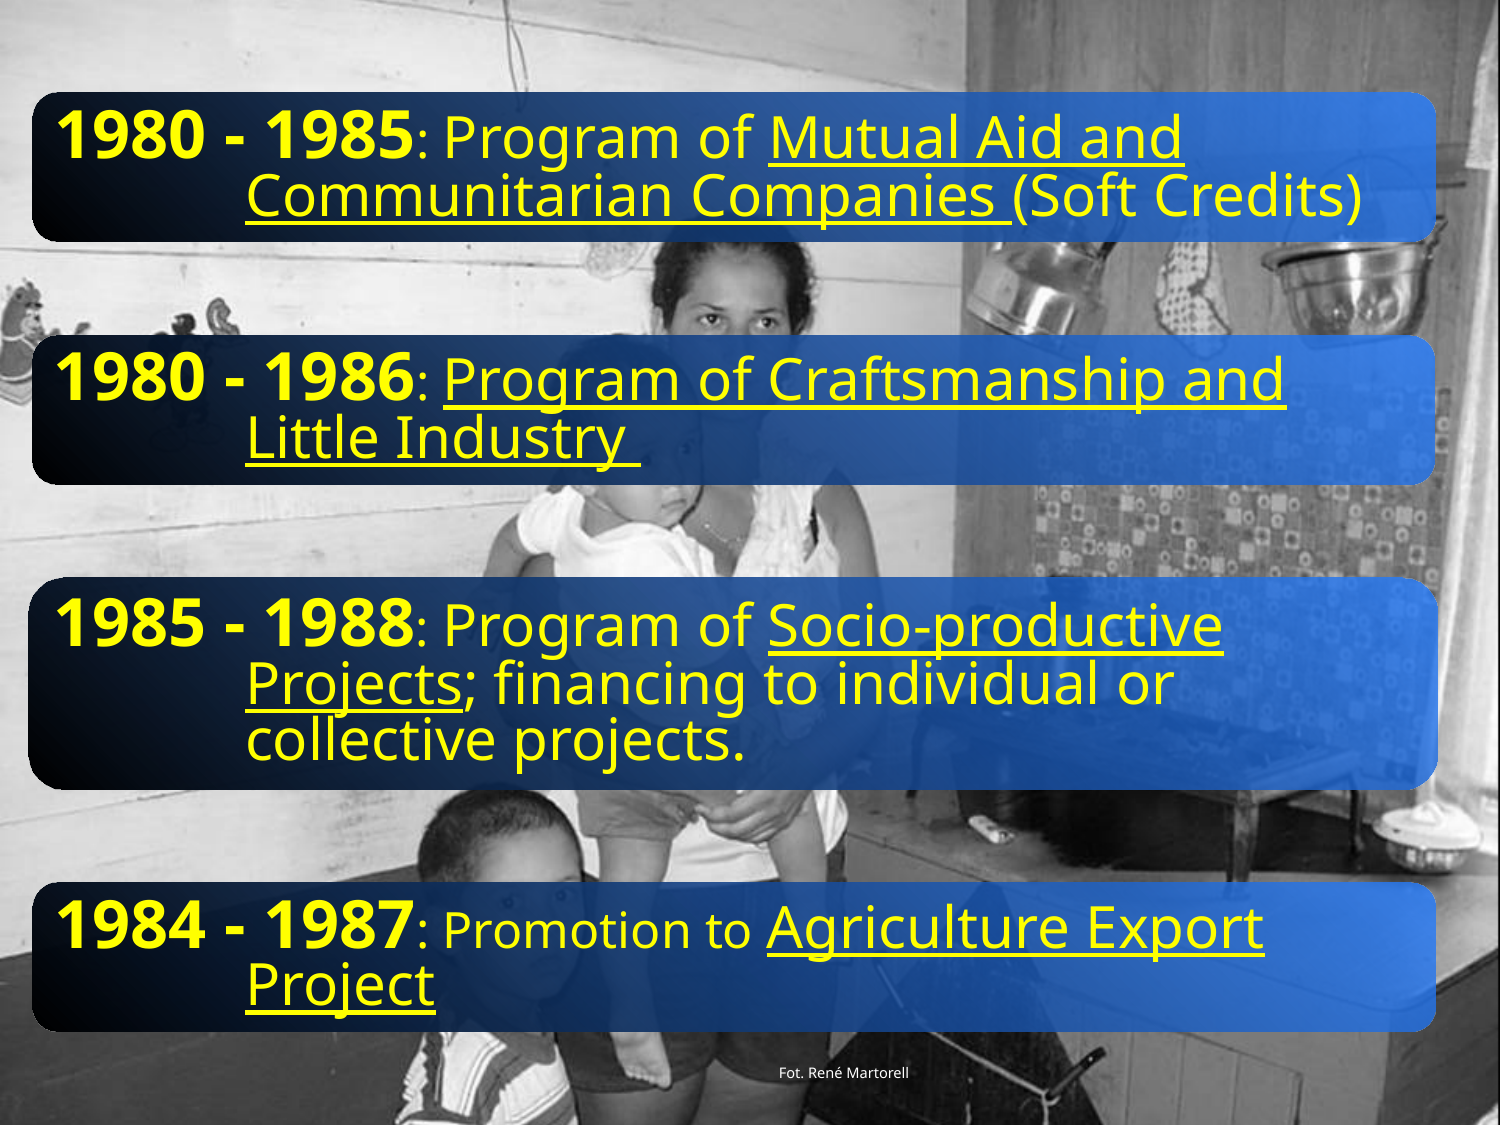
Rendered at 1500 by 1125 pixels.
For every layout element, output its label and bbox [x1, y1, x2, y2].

text_box [0, 0, 1500, 1125]
